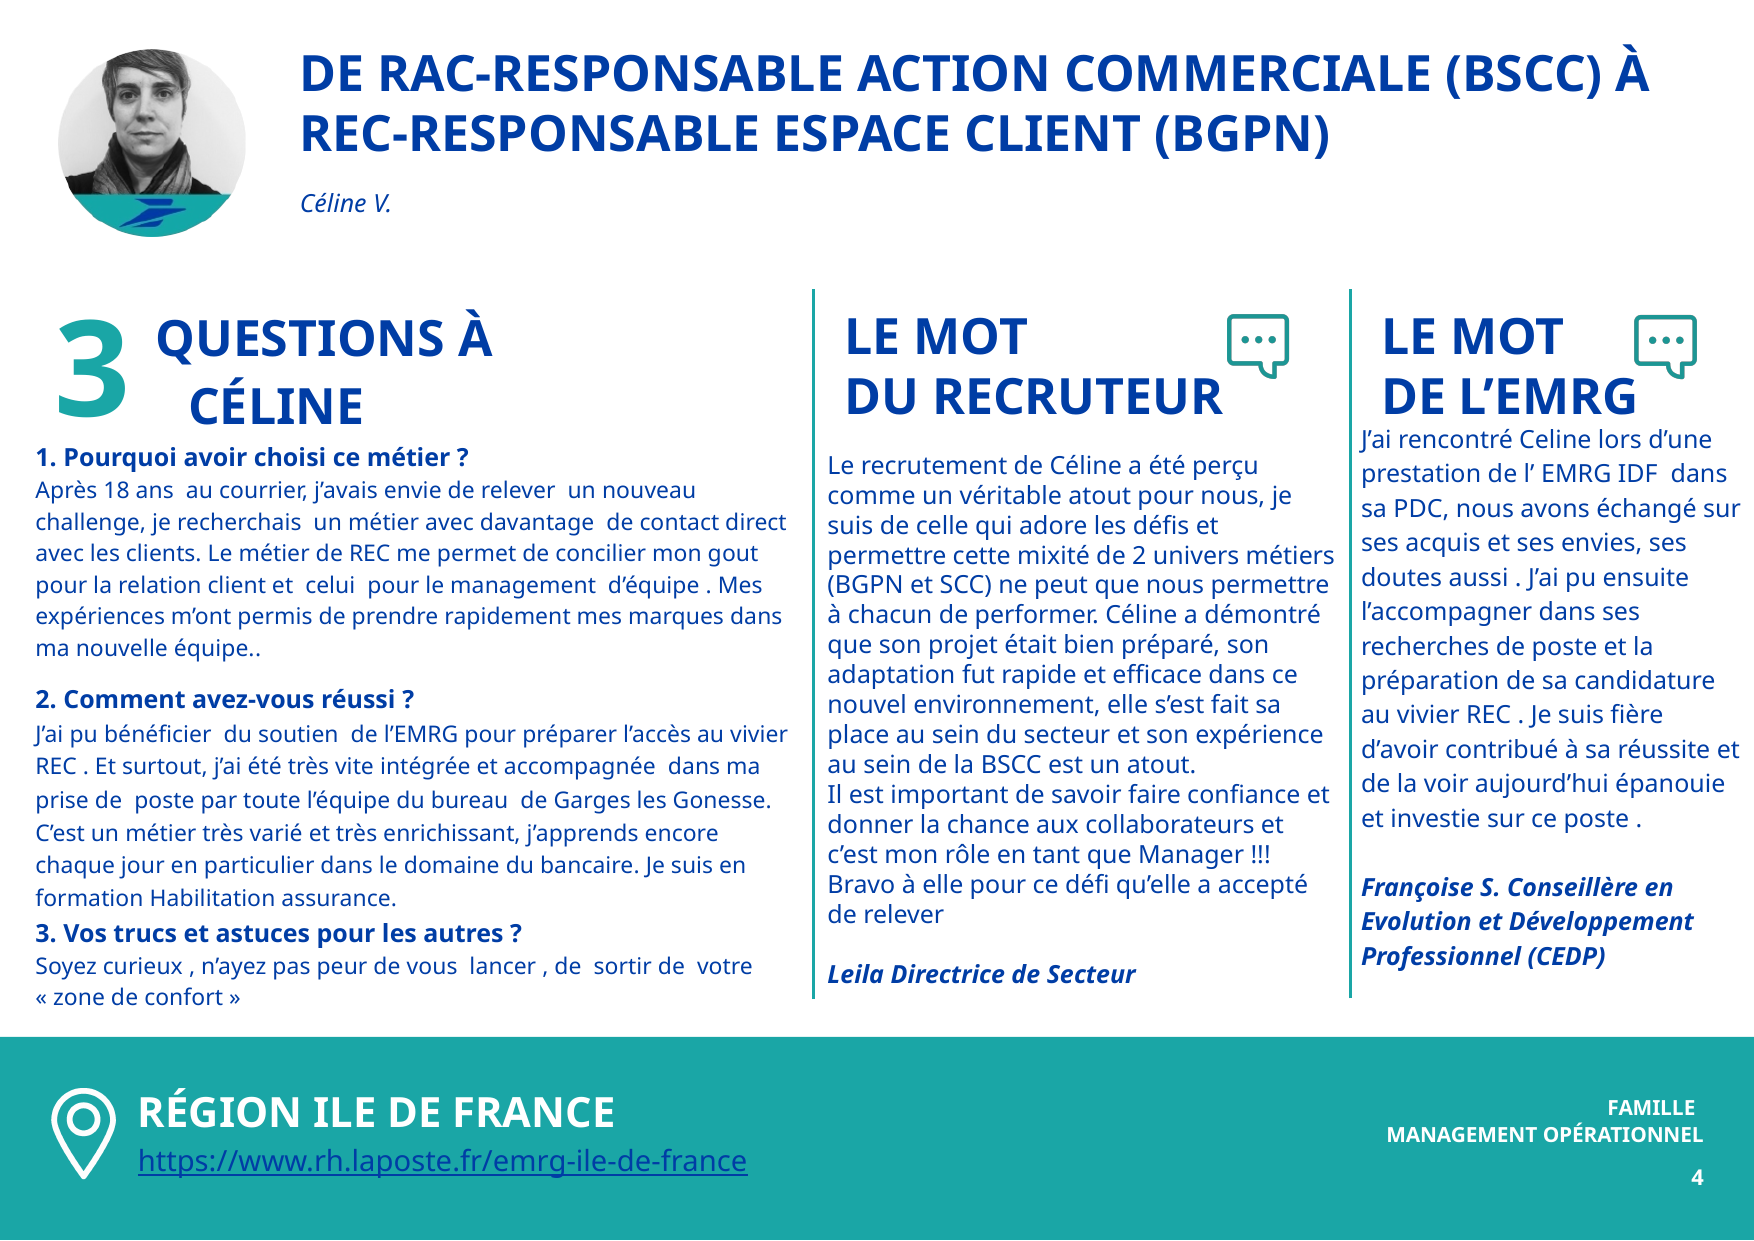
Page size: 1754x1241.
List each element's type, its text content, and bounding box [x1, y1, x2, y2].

picture [1614, 296, 1717, 398]
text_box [35, 1085, 1466, 1183]
text_box 1. Pourquoi avoir choisi ce métier ? Après 18 ans au courrier, j’avais envie de relever un nouveau challenge, je recherchais un métier avec davantage de contact direct avec les clients. Le métier de REC me permet de concilier mon gout pour la relation client et celui pour le management d’équipe . Mes expériences m’ont permis de prendre rapidement mes marques dans ma nouvelle équipe.. 2. Comment avez-vous réussi ? J’ai pu bénéficier du soutien de l’EMRG pour préparer l’accès au vivier REC . Et surtout, j’ai été très vite intégrée et accompagnée dans ma prise de poste par toute l’équipe du bureau de Garges les Gonesse. C’est un métier très varié et très enrichissant, j’apprends encore chaque jour en particulier dans le domaine du bancaire. Je suis en formation Habilitation assurance. 3. Vos trucs et astuces pour les autres ? Soyez curieux , n’ayez pas peur de vous lancer , de sortir de votre « zone de confort » [29, 433, 812, 1016]
text_box Le recrutement de Céline a été perçu comme un véritable atout pour nous, je suis de celle qui adore les défis et permettre cette mixité de 2 univers métiers (BGPN et SCC) ne peut que nous permettre à chacun de performer. Céline a démontré que son projet était bien préparé, son adaptation fut rapide et efficace dans ce nouvel environnement, elle s’est fait sa place au sein du secteur et son expérience au sein de la BSCC est un atout. Il est important de savoir faire confiance et donner la chance aux collaborateurs et c’est mon rôle en tant que Manager !!! Bravo à elle pour ce défi qu’elle a accepté de relever Leila Directrice de Secteur [821, 442, 1346, 1025]
text_box J’ai rencontré Celine lors d’une prestation de l’ EMRG IDF dans sa PDC, nous avons échangé sur ses acquis et ses envies, ses doutes aussi . J’ai pu ensuite l’accompagner dans ses recherches de poste et la préparation de sa candidature au vivier REC . Je suis fière d’avoir contribué à sa réussite et de la voir aujourd’hui épanouie et investie sur ce poste . Françoise S. Conseillère en Evolution et Développement Professionnel (CEDP) [1354, 412, 1754, 916]
list CÉLINE [29, 367, 524, 433]
picture [1207, 295, 1309, 398]
title DE RAC-RESPONSABLE ACTION COMMERCIALE (BSCC) À REC-RESPONSABLE ESPACE CLIENT (BGPN) [284, 34, 1727, 180]
list Céline V. [284, 180, 780, 272]
picture [45, 43, 259, 244]
